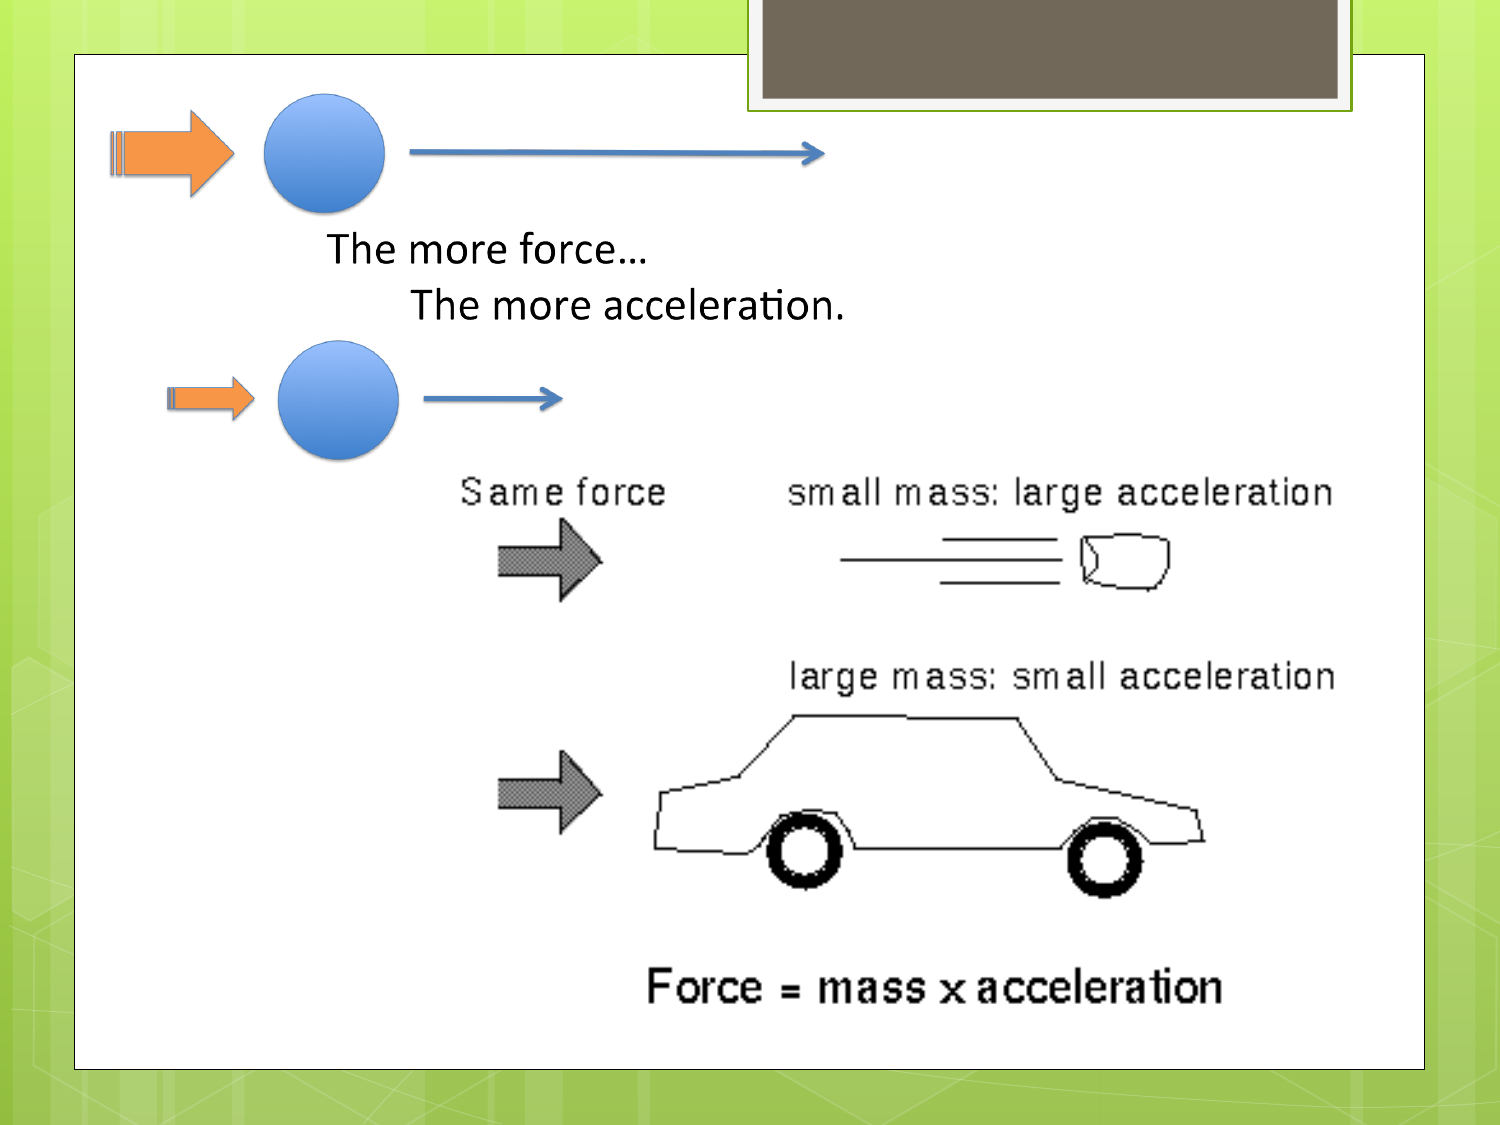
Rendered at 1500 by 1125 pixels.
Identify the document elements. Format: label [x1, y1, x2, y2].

picture [105, 91, 1357, 1027]
